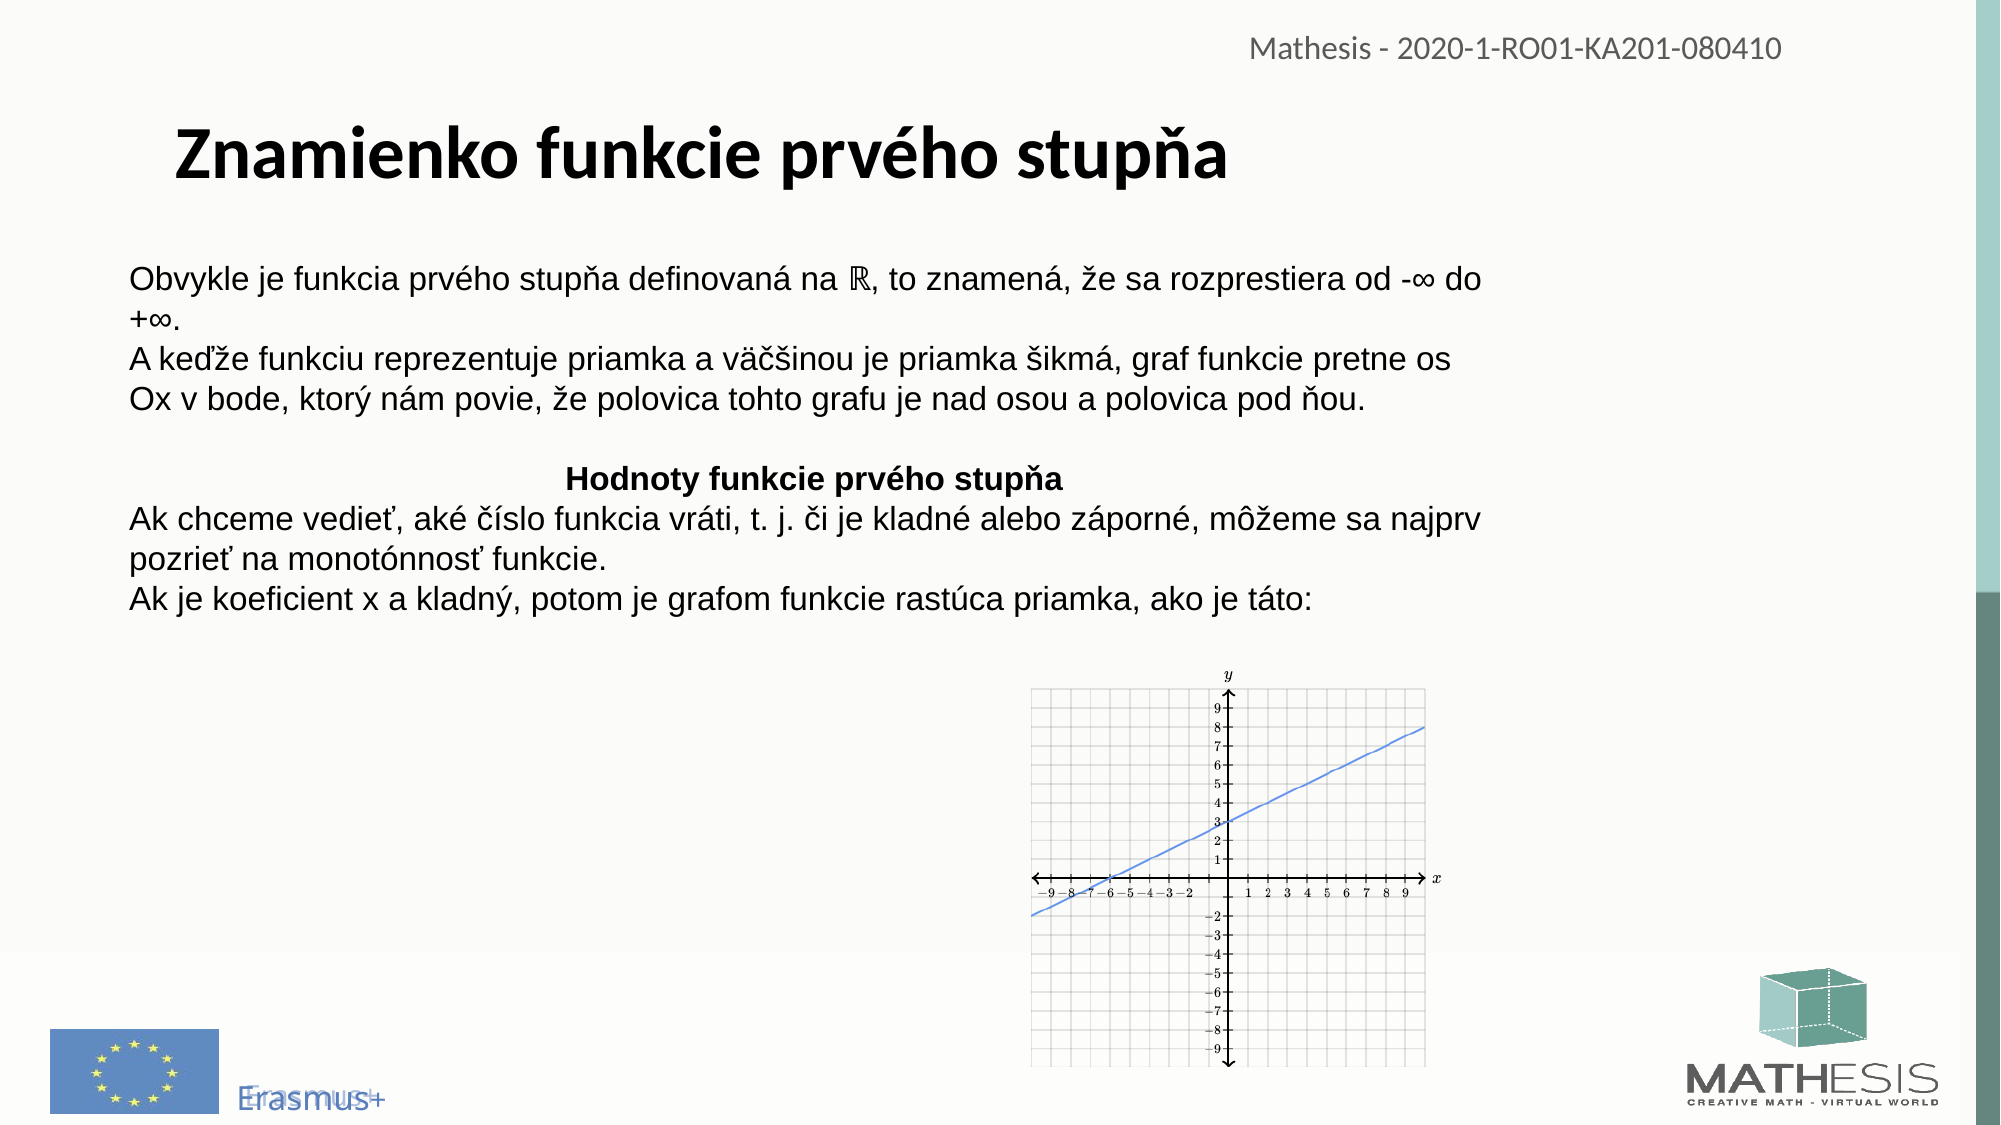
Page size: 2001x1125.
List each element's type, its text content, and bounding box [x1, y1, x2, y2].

text_box Δ>0 [50, 1029, 219, 1114]
title Znamienko funkcie prvého stupňa [160, 96, 1861, 338]
picture [1031, 665, 1449, 1068]
text_box Δ>0 [1976, 0, 2000, 1125]
subtitle Obvykle je funkcia prvého stupňa definovaná na ℝ, to znamená, že sa rozprestiera od -∞ do +∞. A keďže funkciu reprezentuje priamka a väčšinou je priamka šikmá, graf funkcie pretne os Ox v bode, ktorý nám povie, že polovica tohto grafu je nad osou a polovica pod ňou. Hodnoty funkcie prvého stupňa Ak chceme vedieť, aké číslo funkcia vráti, t. j. či je kladné alebo záporné, môžeme sa najprv pozrieť na monotónnosť funkcie. Ak je koeficient x a kladný, potom je grafom funkcie rastúca priamka, ako je táto: [114, 250, 1515, 538]
text_box Δ>0 [1664, 928, 1961, 1125]
